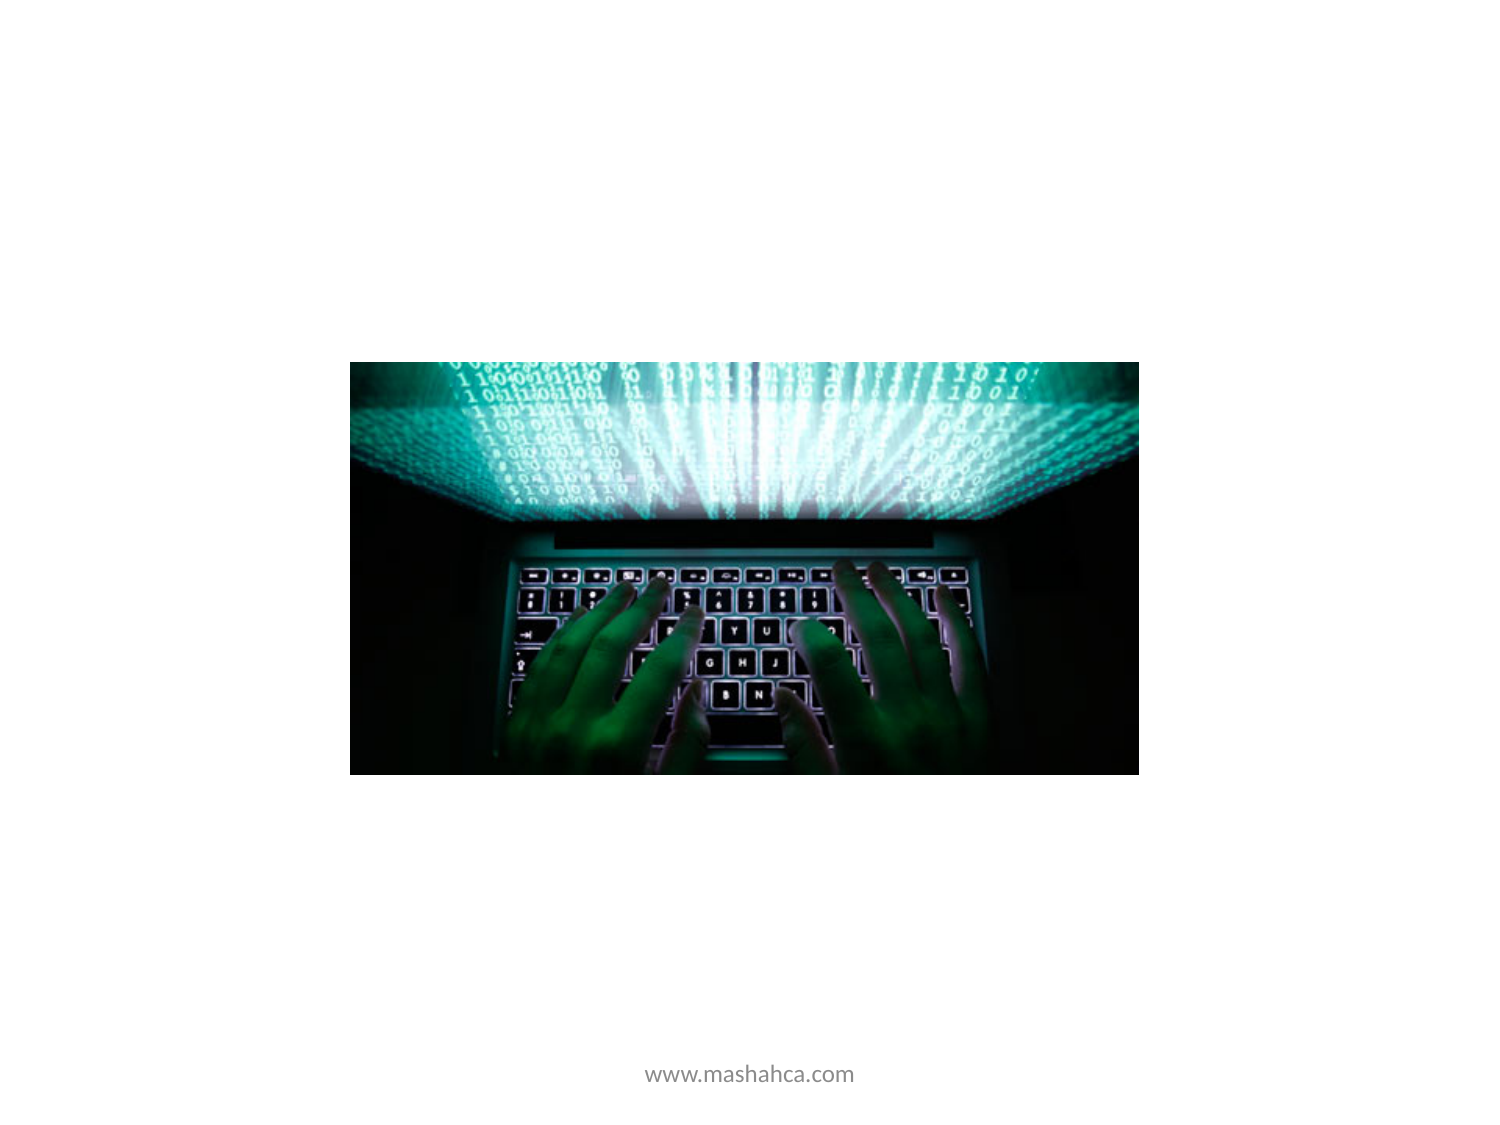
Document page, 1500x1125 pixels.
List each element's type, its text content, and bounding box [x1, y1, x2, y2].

picture [349, 362, 1140, 776]
footer www.mashahca.com [512, 1042, 988, 1103]
